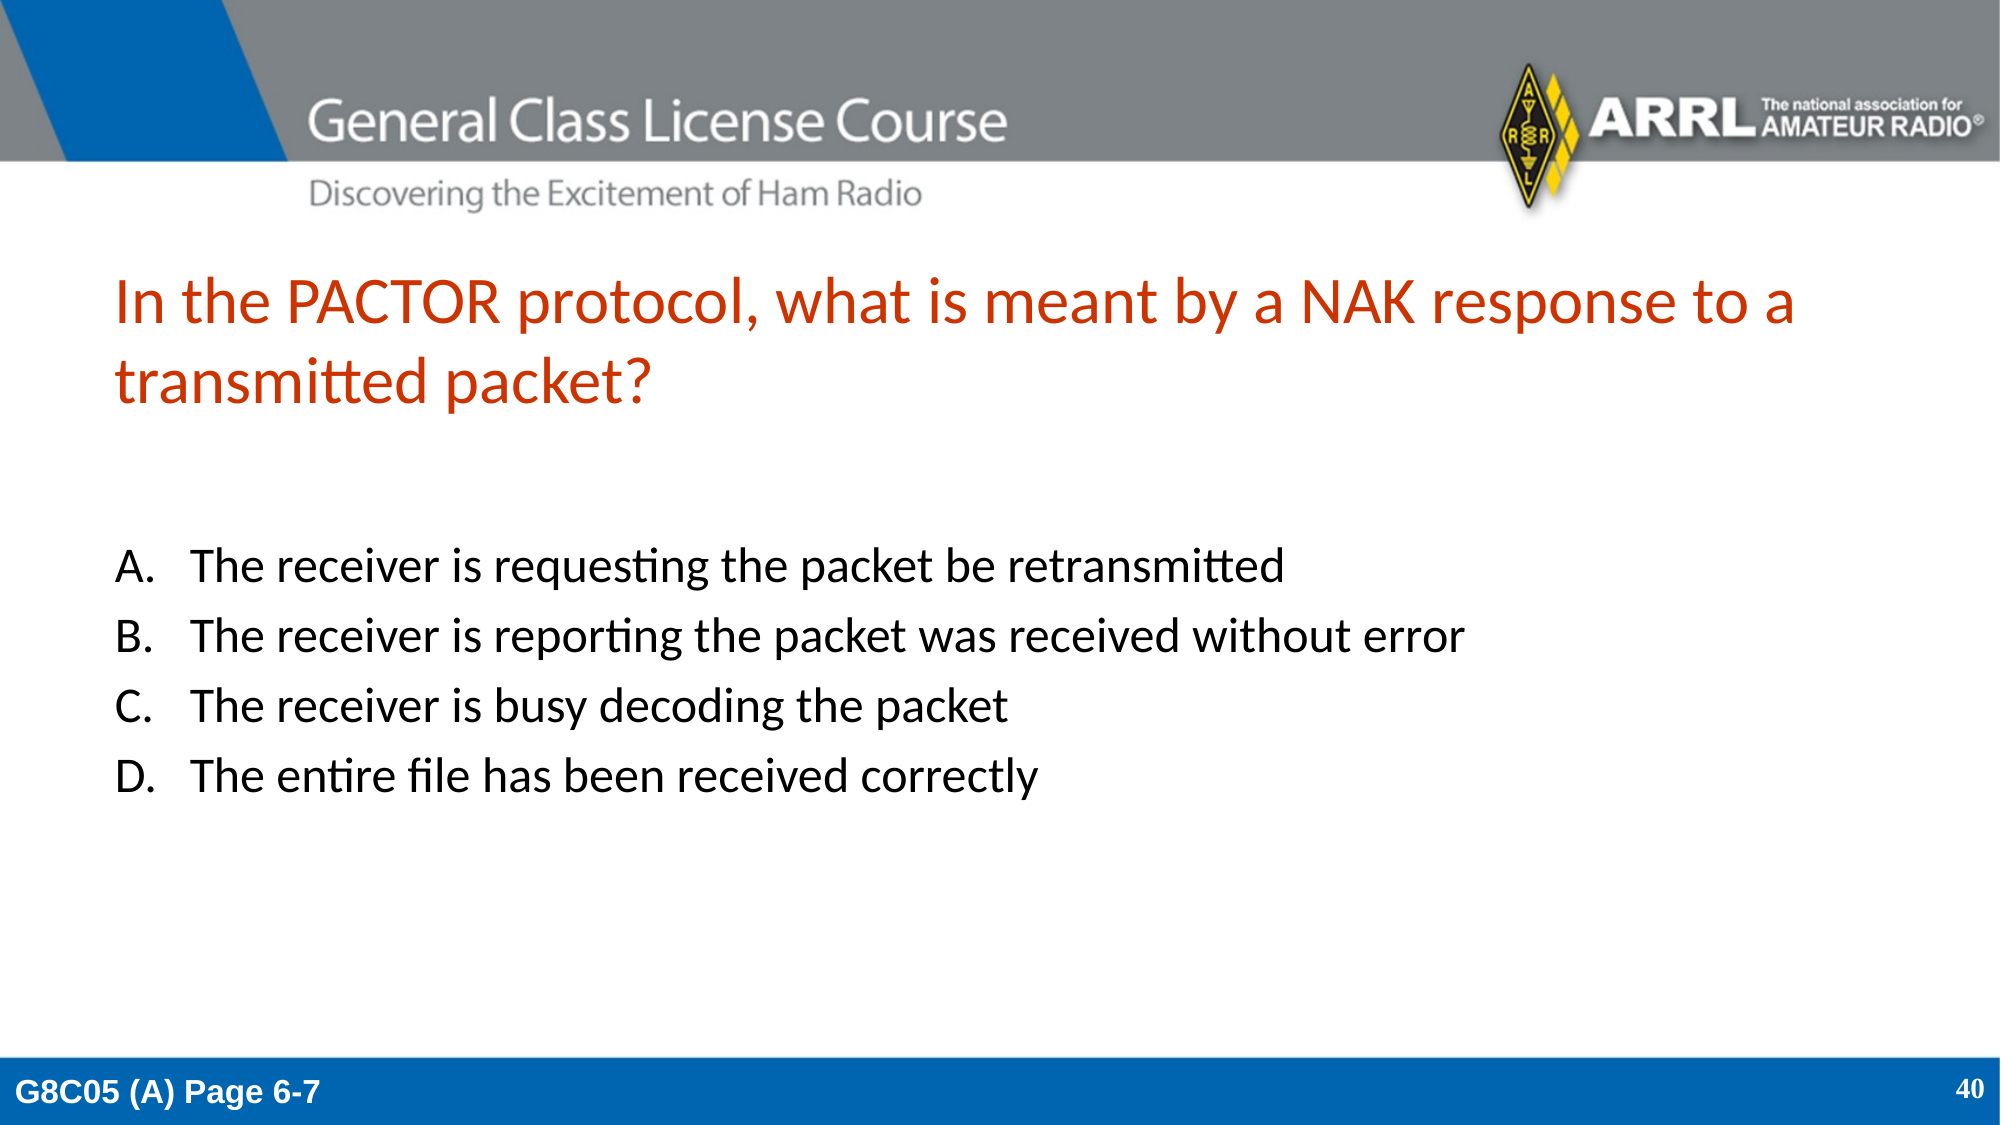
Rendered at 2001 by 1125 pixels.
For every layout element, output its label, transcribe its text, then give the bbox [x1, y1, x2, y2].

title In the PACTOR protocol, what is meant by a NAK response to a transmitted packet? [99, 249, 1900, 468]
list The receiver is requesting the packet be retransmitted The receiver is reporting the packet was received without error The receiver is busy decoding the packet The entire file has been received correctly [99, 525, 1900, 1005]
text_box G8C05 (A) Page 6-7 [0, 1062, 1313, 1118]
picture [0, 0, 2001, 1125]
text_box 40 [1875, 1062, 2000, 1113]
